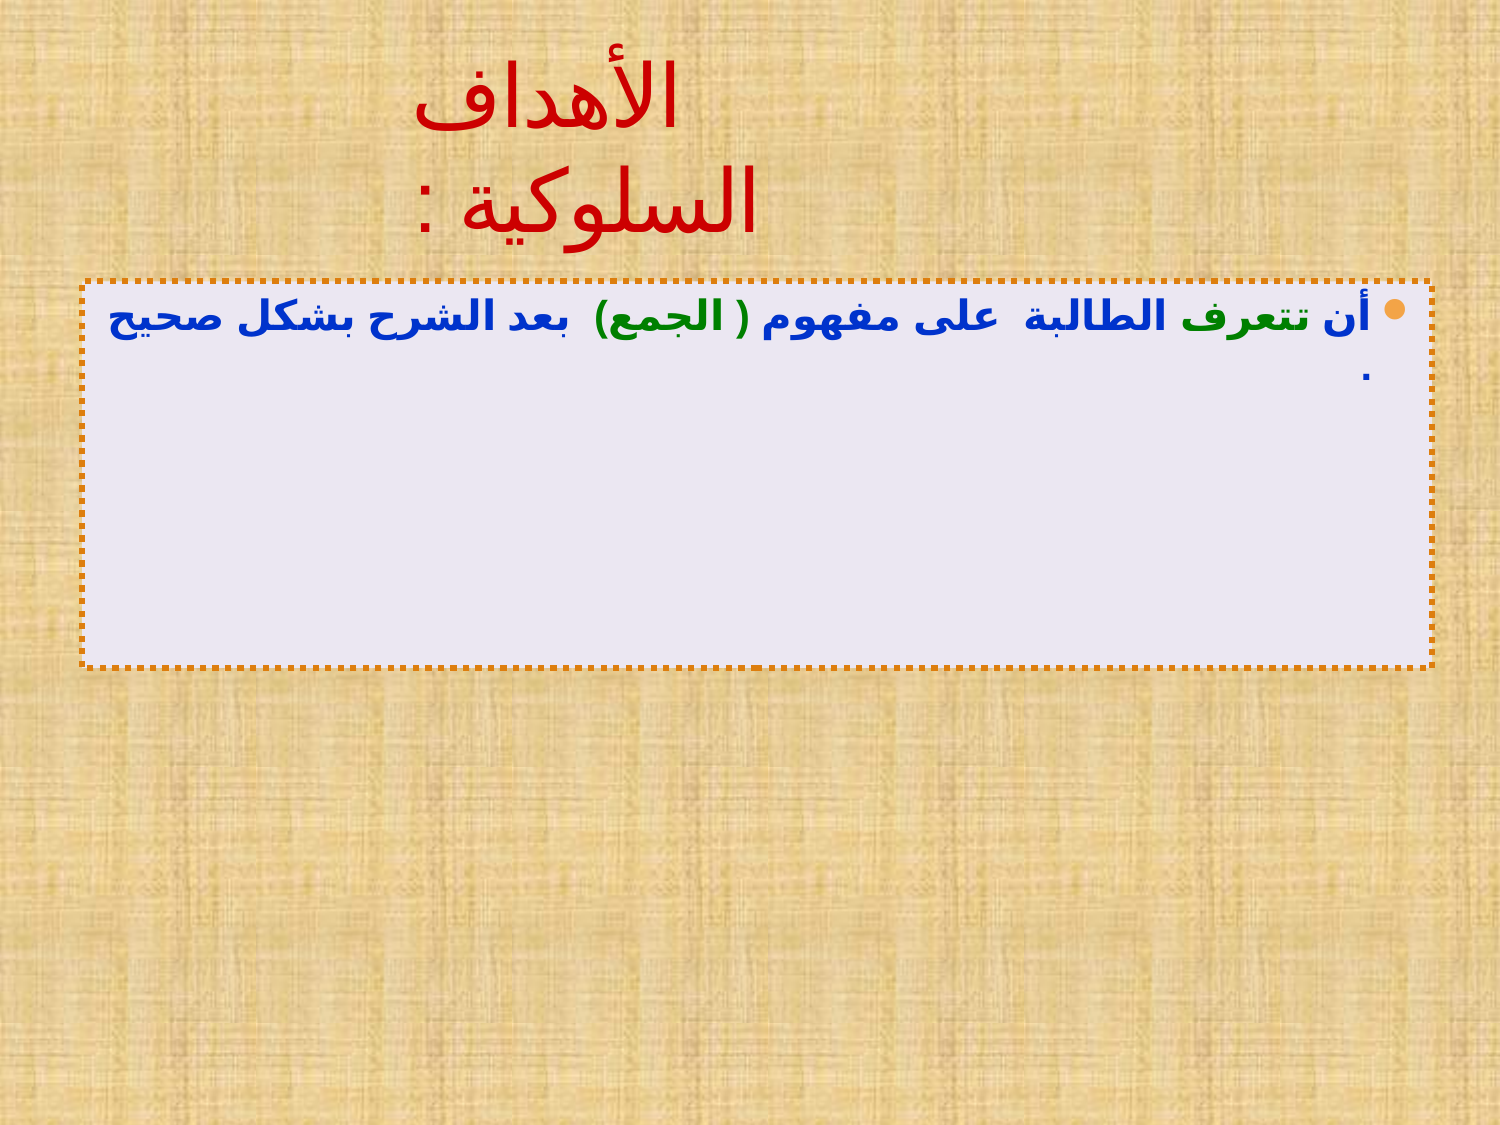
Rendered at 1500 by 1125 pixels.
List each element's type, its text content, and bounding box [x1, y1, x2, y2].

picture [0, 0, 1500, 1125]
title الأهداف السلوكية : [398, 70, 997, 258]
list أن تتعرف الطالبة على مفهوم ( الجمع) بعد الشرح بشكل صحيح . [81, 281, 1433, 669]
